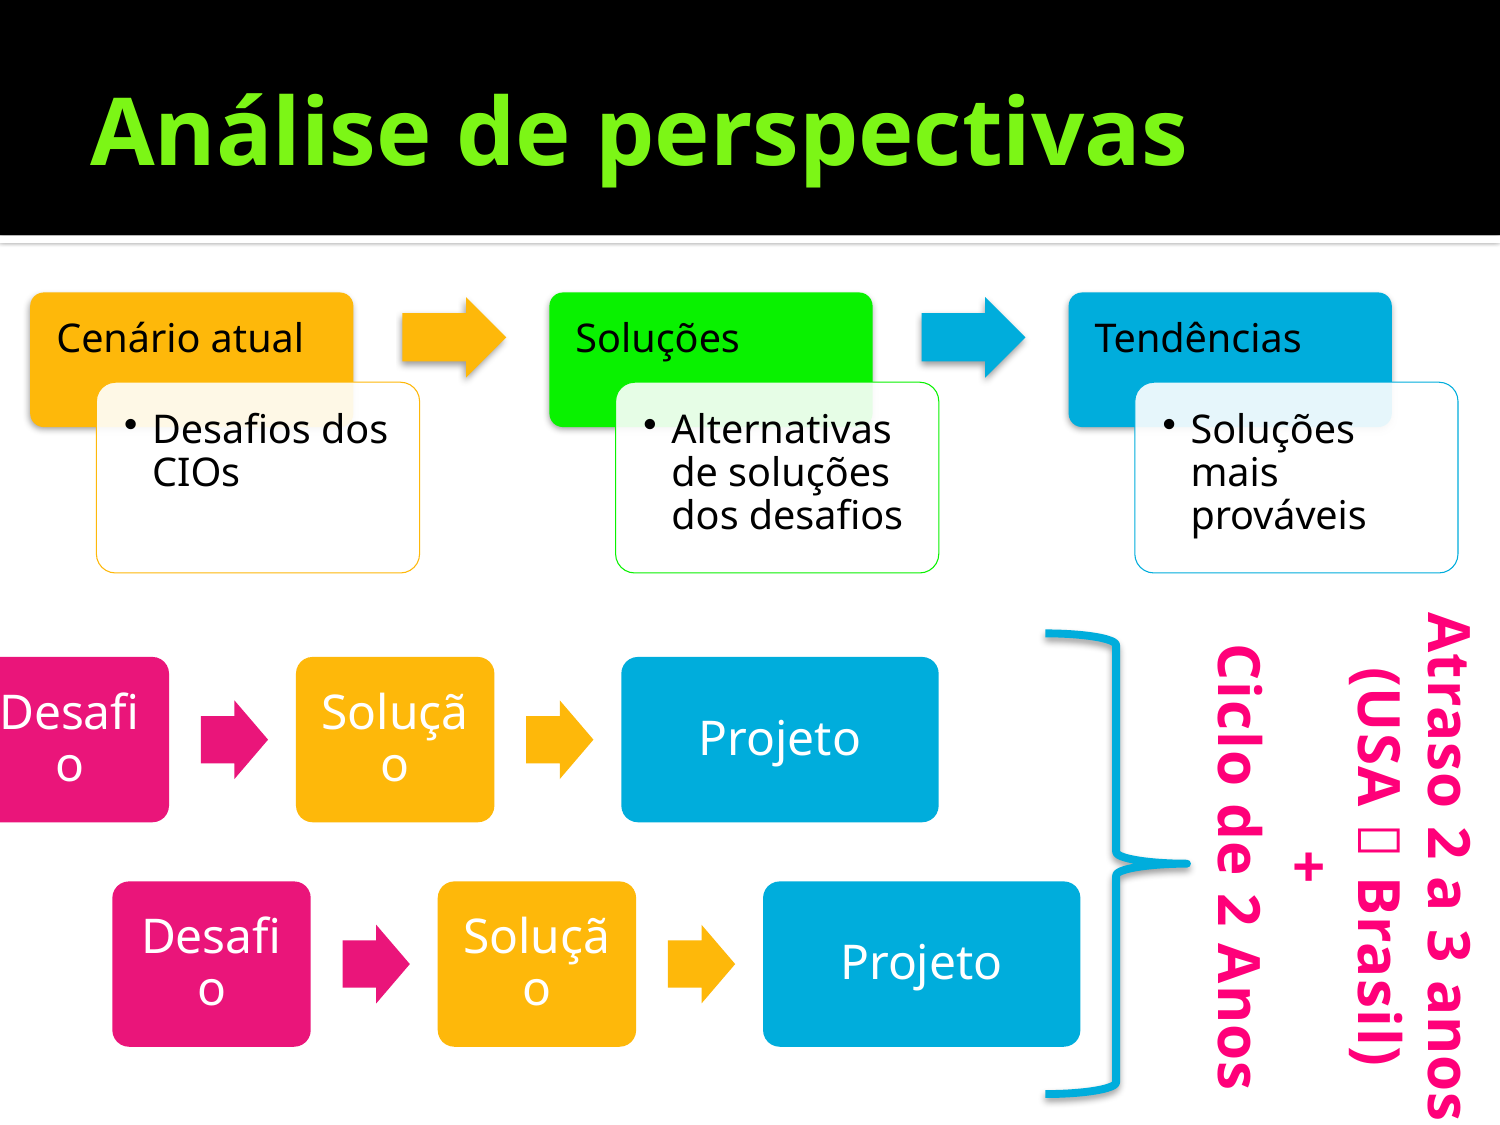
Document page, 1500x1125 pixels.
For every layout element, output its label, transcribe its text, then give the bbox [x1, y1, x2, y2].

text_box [0, 656, 939, 823]
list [29, 291, 1459, 575]
title Análise de perspectivas [75, 25, 1425, 231]
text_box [1045, 629, 1495, 1105]
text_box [112, 881, 1039, 1047]
